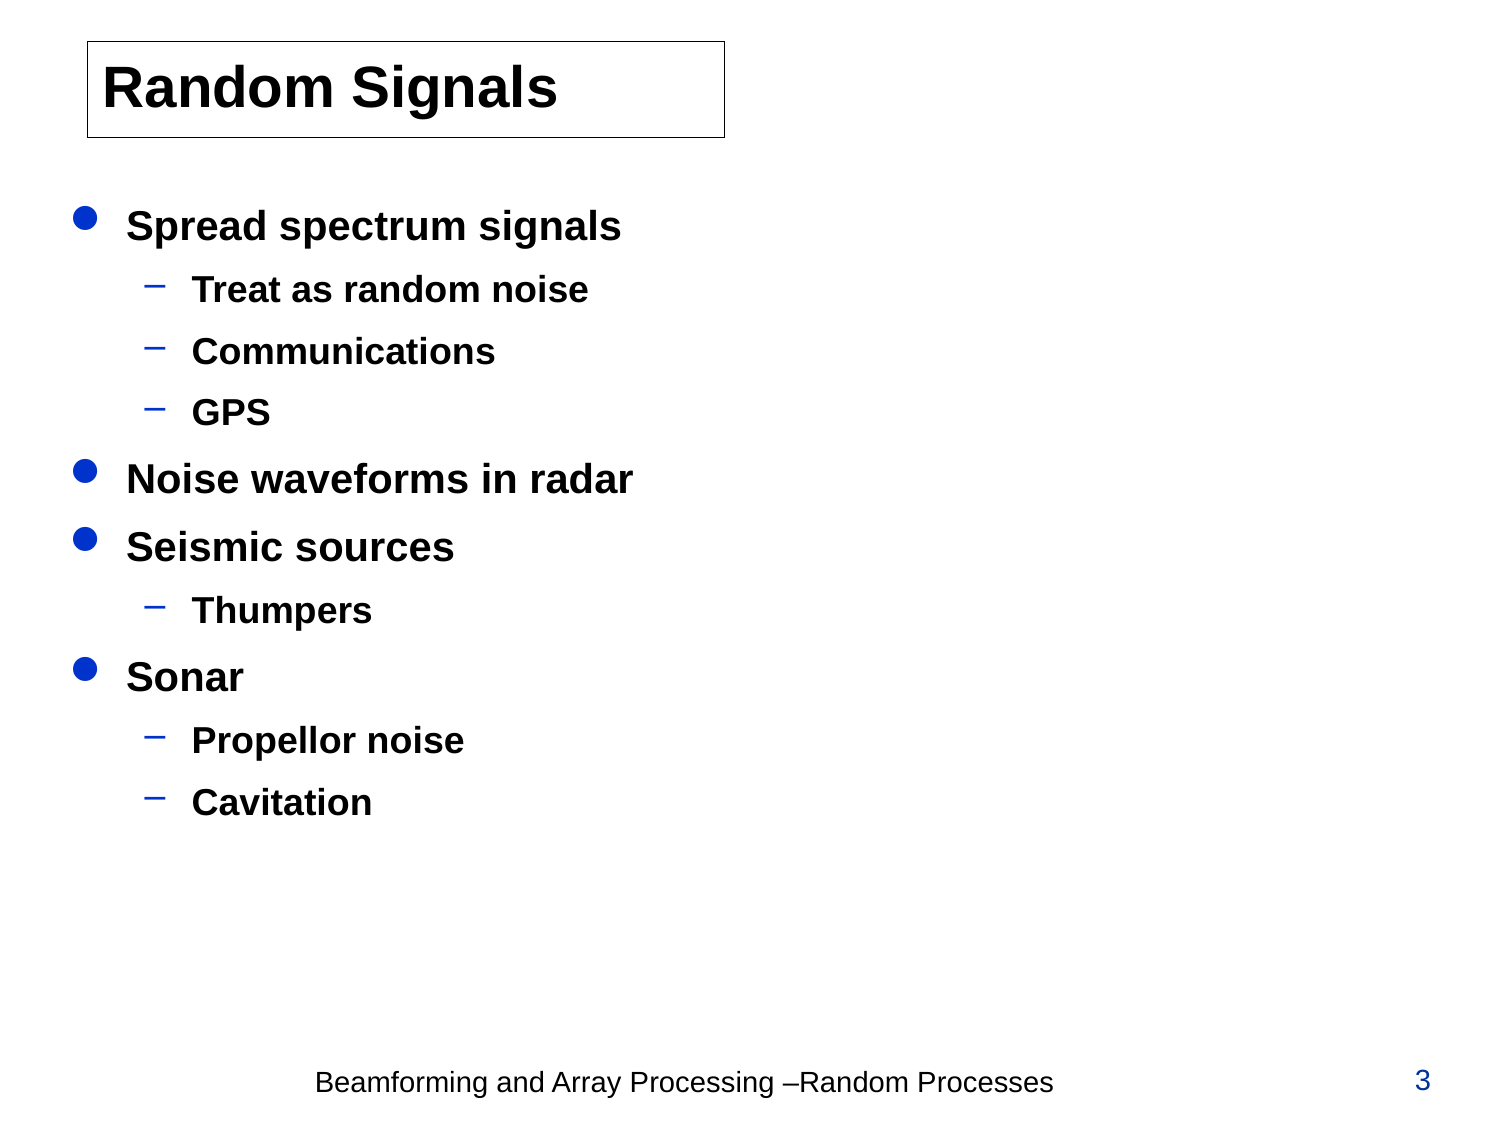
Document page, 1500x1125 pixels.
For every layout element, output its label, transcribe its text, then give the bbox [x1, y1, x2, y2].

title Random Signals [87, 41, 725, 138]
slide_number 3 [1207, 1055, 1447, 1102]
list Spread spectrum signals Treat as random noise Communications GPS Noise waveforms in radar Seismic sources Thumpers Sonar Propellor noise Cavitation [54, 181, 838, 847]
